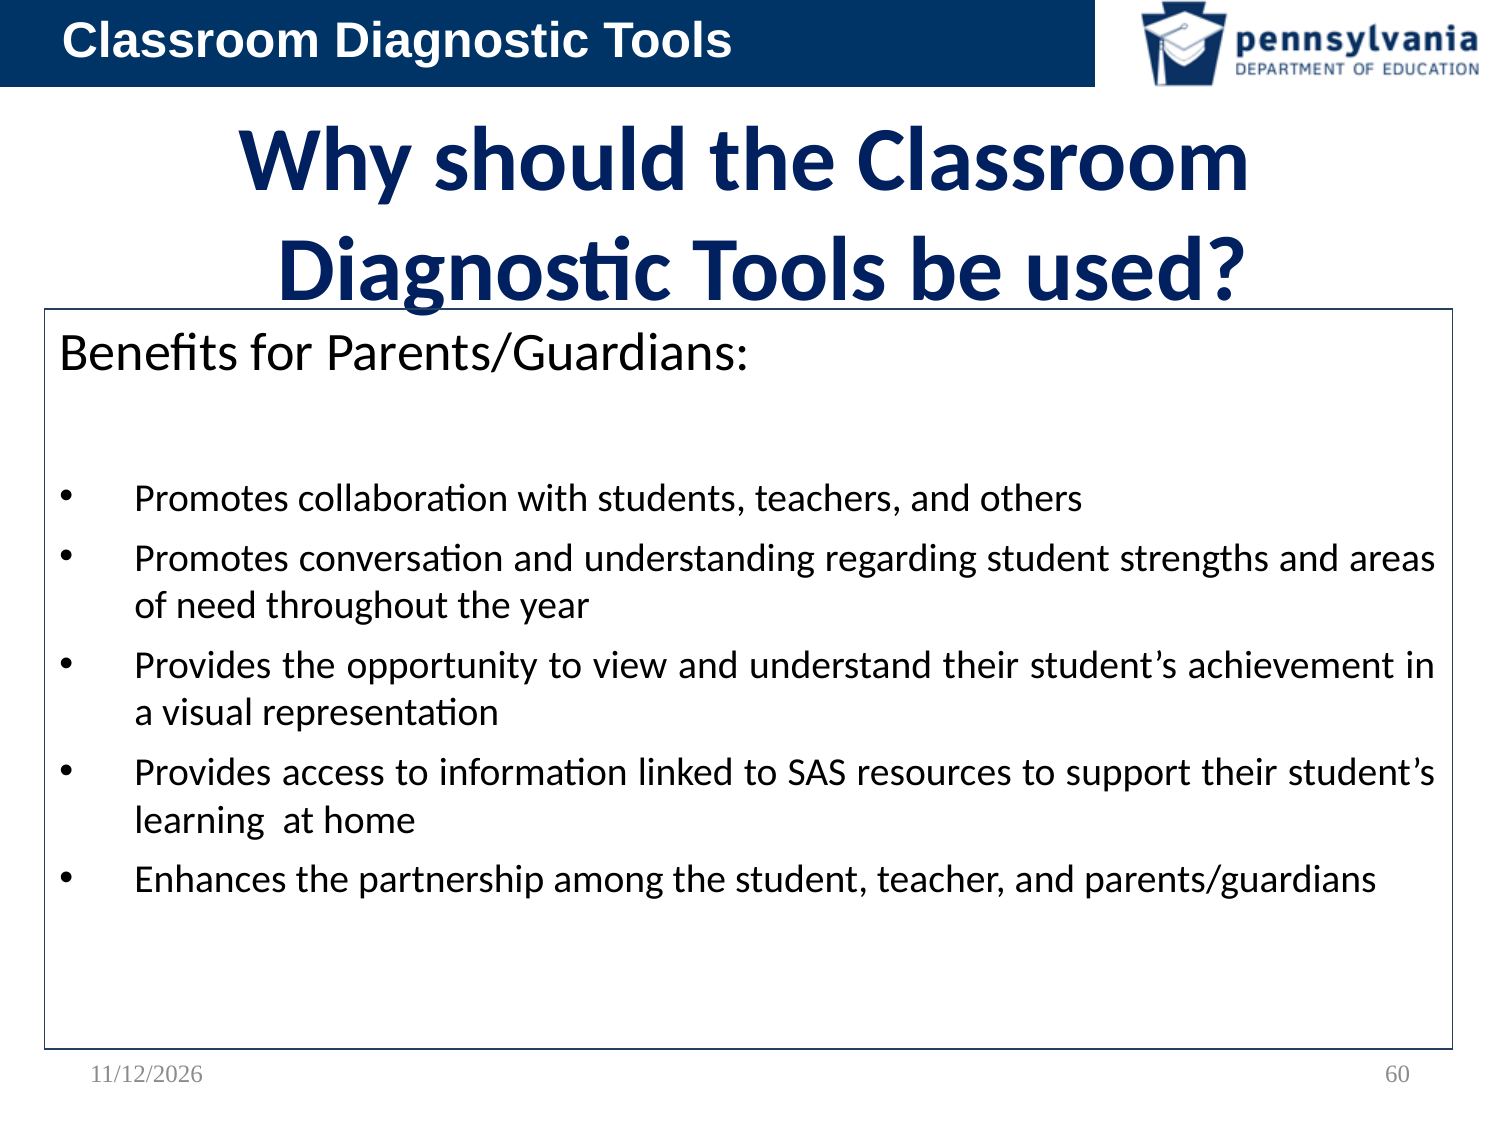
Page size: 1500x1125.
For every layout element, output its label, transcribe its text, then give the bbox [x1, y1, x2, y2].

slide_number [75, 1042, 425, 1103]
title Why should the Classroom Diagnostic Tools be used? [70, 159, 1421, 308]
slide_number 60 [1074, 1042, 1425, 1103]
list Benefits for Parents/Guardians: Promotes collaboration with students, teachers, and others Promotes conversation and understanding regarding student strengths and areas of need throughout the year Provides the opportunity to view and understand their student’s achievement in a visual representation Provides access to information linked to SAS resources to support their student’s learning at home Enhances the partnership among the student, teacher, and parents/guardians [44, 308, 1453, 1050]
picture [1134, 0, 1485, 90]
